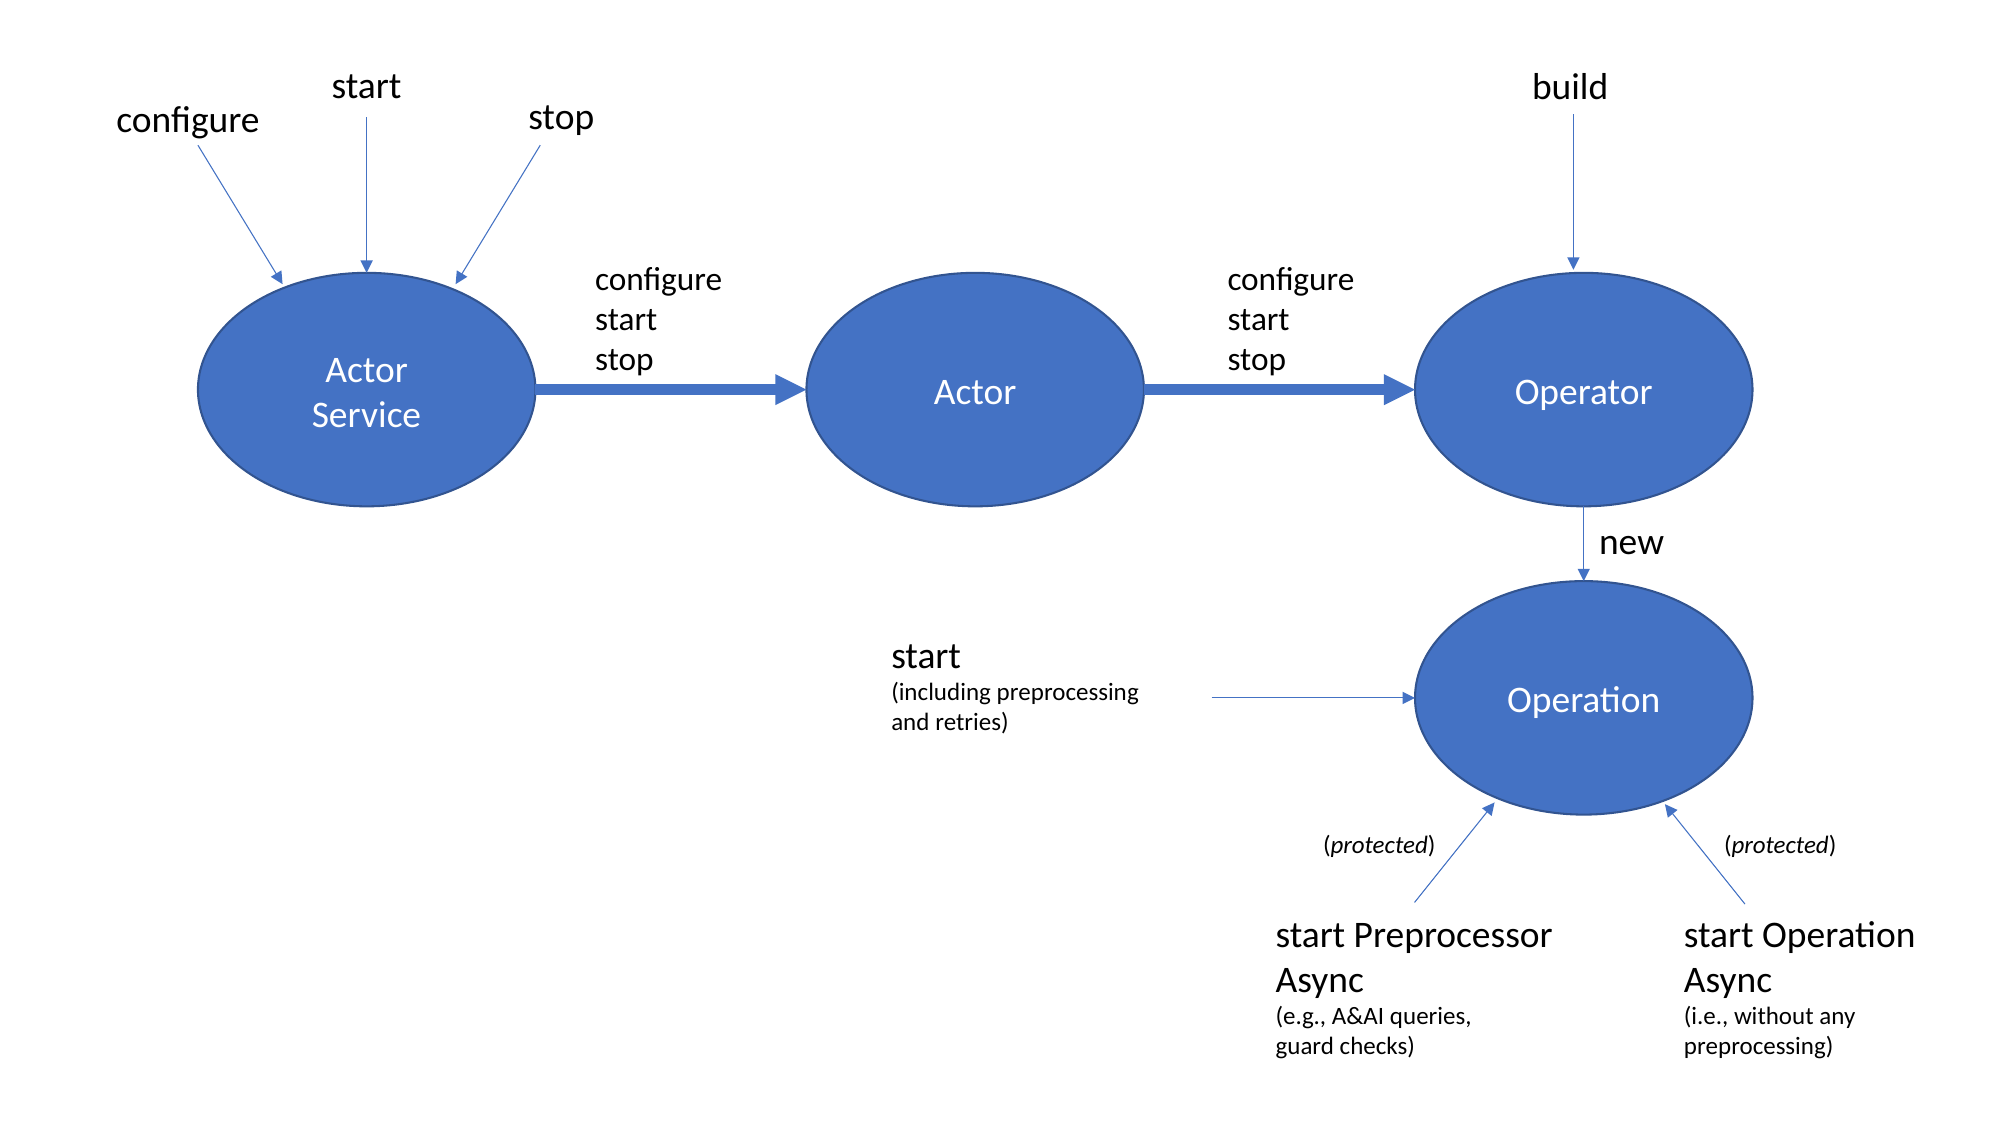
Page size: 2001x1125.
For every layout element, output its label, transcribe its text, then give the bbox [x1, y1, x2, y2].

text_box start Operation Async (i.e., without any preprocessing) [1669, 902, 1931, 1067]
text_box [197, 145, 283, 285]
text_box (protected) [1308, 821, 1414, 867]
text_box (protected) [1745, 821, 1852, 867]
text_box new [1584, 509, 1680, 570]
text_box stop [513, 84, 610, 145]
text_box start Preprocessor Async (e.g., A&AI queries, guard checks) [1260, 902, 1569, 1067]
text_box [1664, 804, 1745, 905]
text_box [1414, 802, 1495, 903]
text_box configure start stop [1212, 249, 1370, 385]
text_box Operation [1414, 580, 1754, 816]
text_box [455, 145, 541, 285]
text_box configure start stop [580, 249, 738, 385]
text_box configure [101, 87, 275, 147]
text_box start (including preprocessing and retries) [876, 623, 1155, 743]
text_box start [316, 53, 417, 114]
text_box Actor Service [196, 271, 537, 508]
text_box Operator [1414, 271, 1754, 508]
text_box build [1517, 54, 1624, 114]
text_box Actor [805, 271, 1145, 508]
